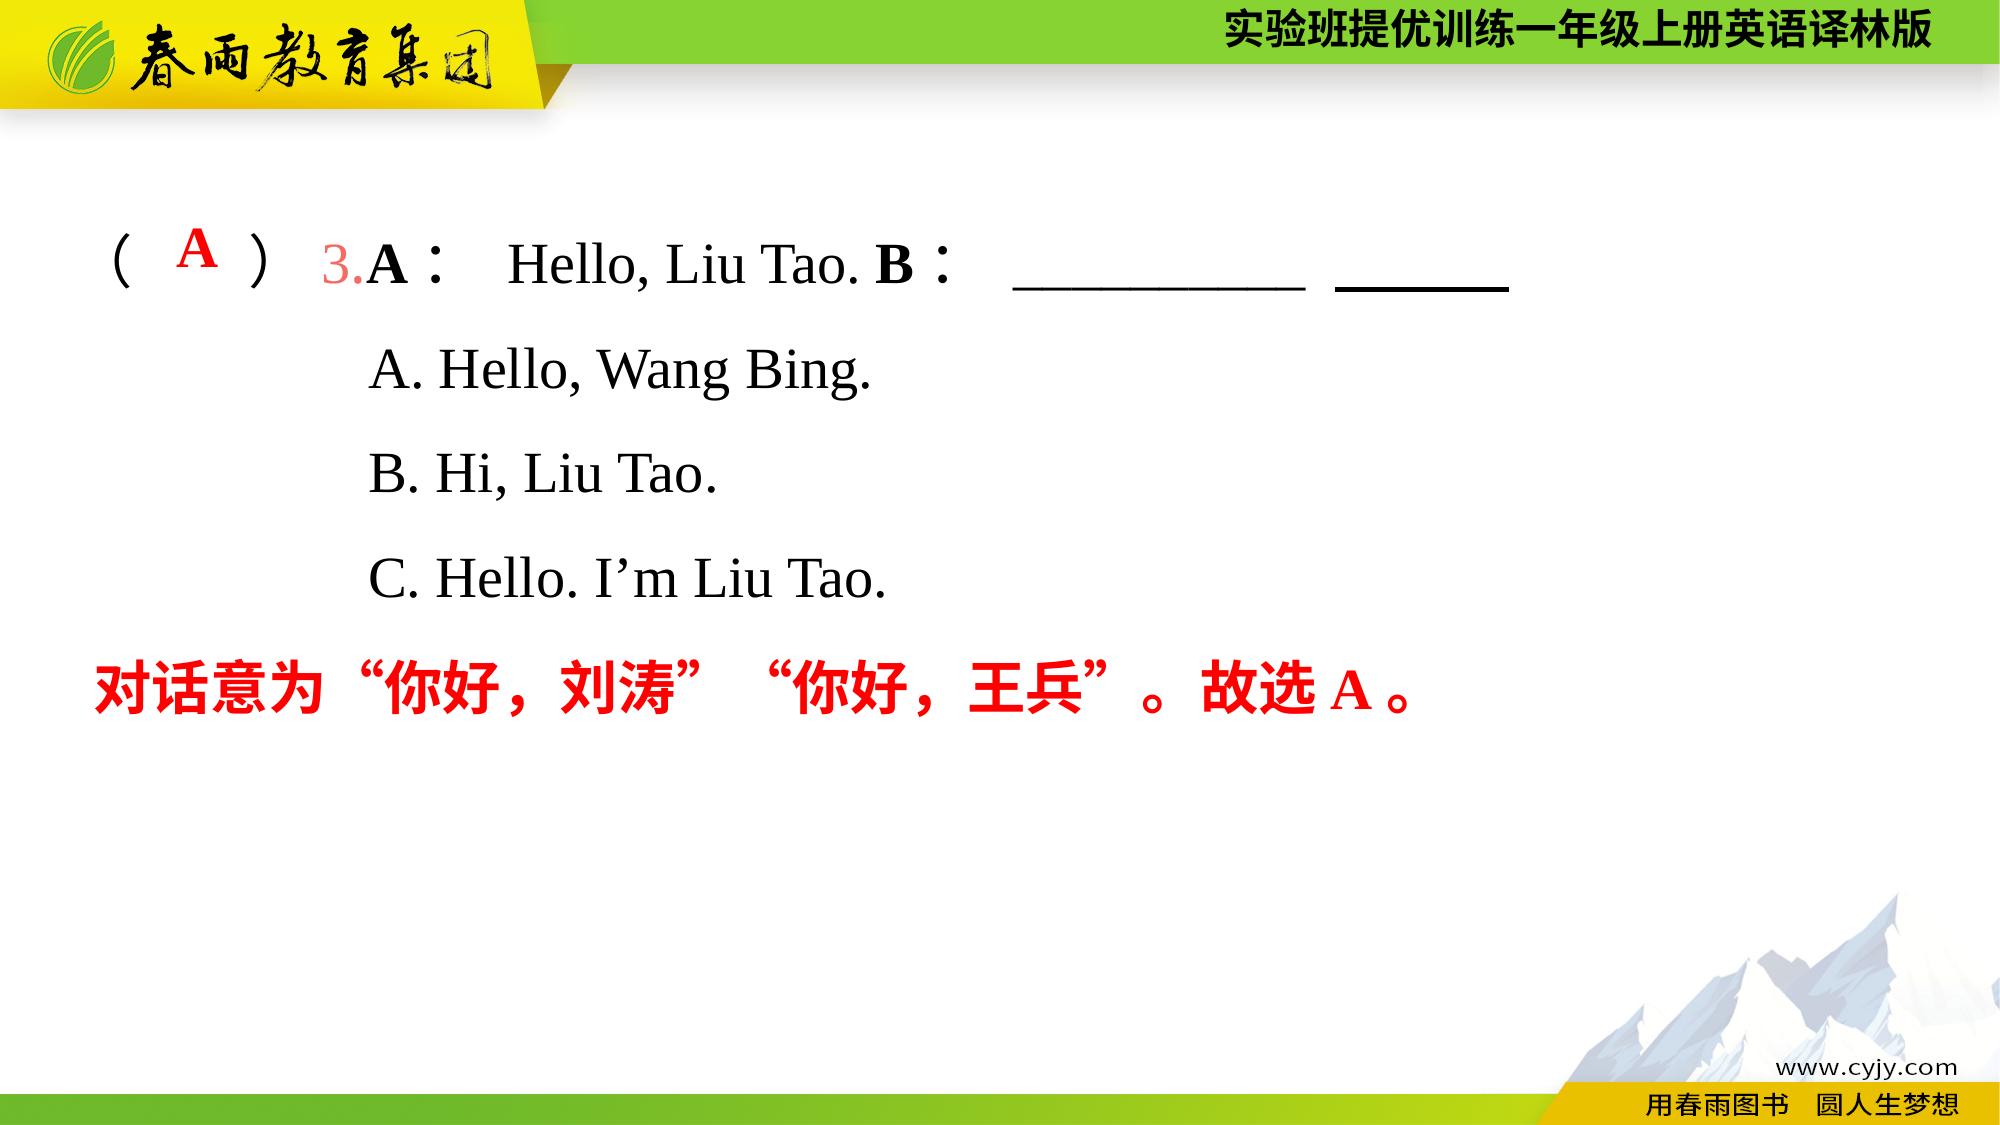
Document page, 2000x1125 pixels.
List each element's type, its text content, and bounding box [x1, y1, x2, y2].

picture [0, 0, 2000, 1125]
text_box A [161, 201, 234, 287]
list （ ）3.A： Hello, Liu Tao. B： __________ A. Hello, Wang Bing. B. Hi, Liu Tao. C. Hello. I’m Liu Tao. [59, 182, 1944, 622]
text_box 对话意为“你好，刘涛”“你好，王兵”。故选A。 [78, 608, 1963, 729]
